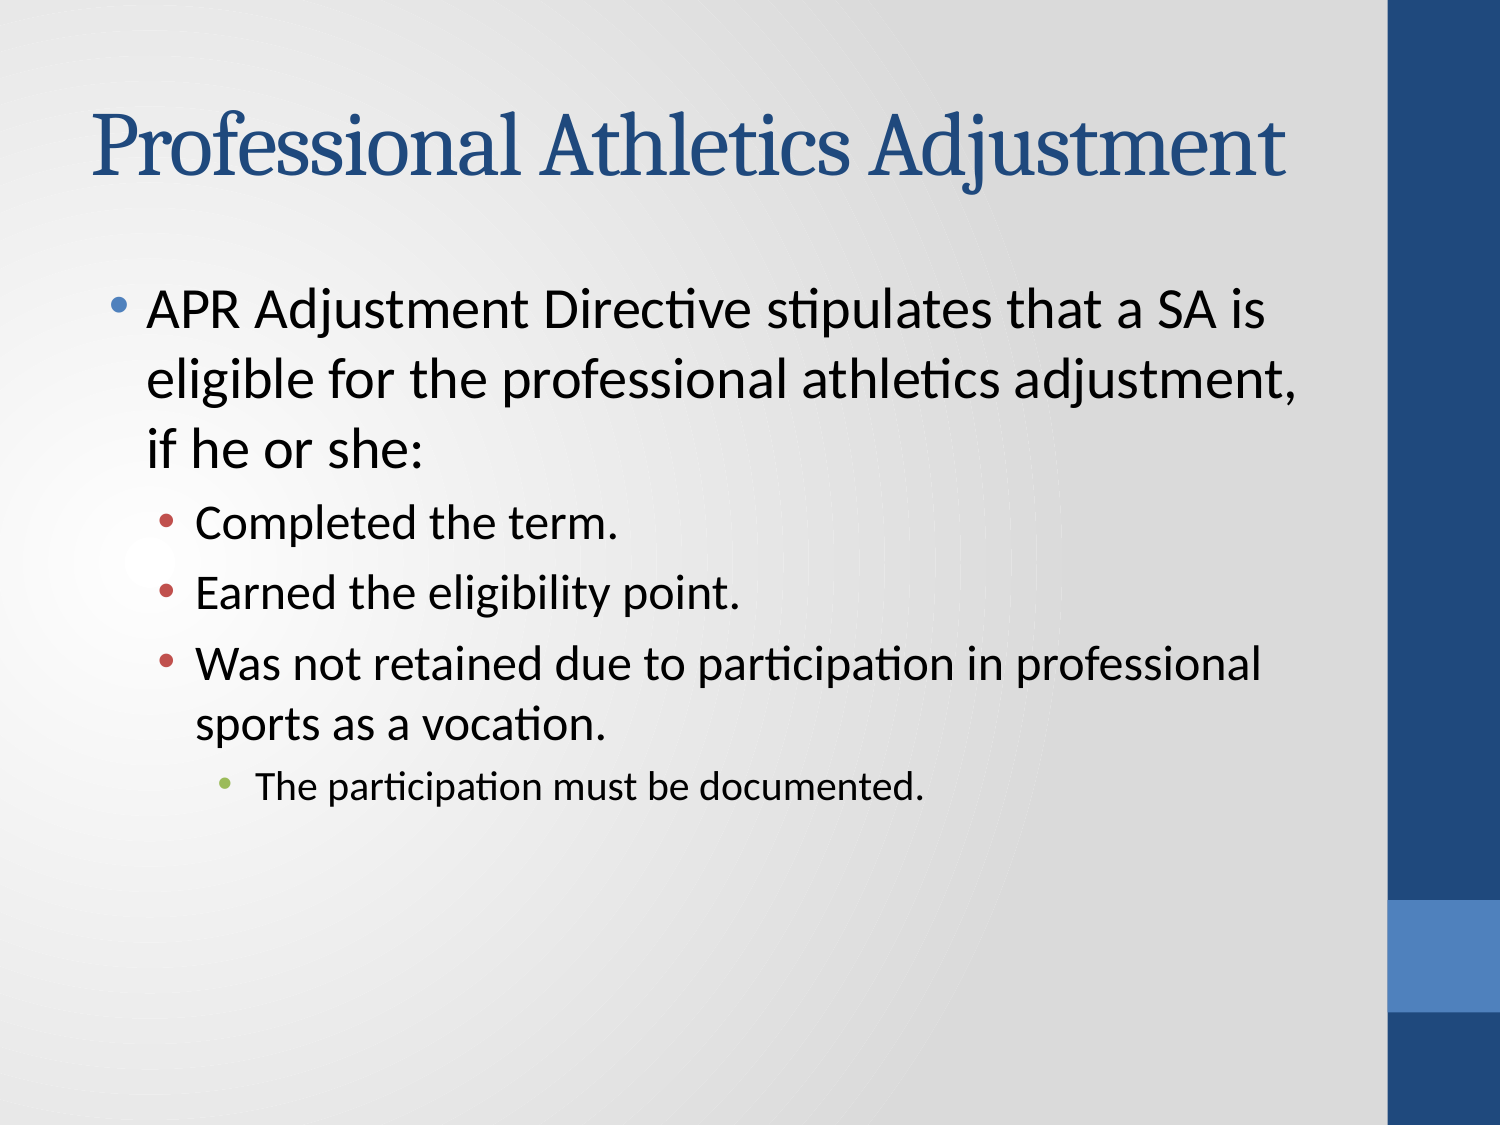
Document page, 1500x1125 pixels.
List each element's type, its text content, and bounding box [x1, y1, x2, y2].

title Professional Athletics Adjustment [75, 45, 1375, 233]
list APR Adjustment Directive stipulates that a SA is eligible for the professional athletics adjustment, if he or she: Completed the term. Earned the eligibility point. Was not retained due to participation in professional sports as a vocation. The participation must be documented. [75, 262, 1325, 1050]
